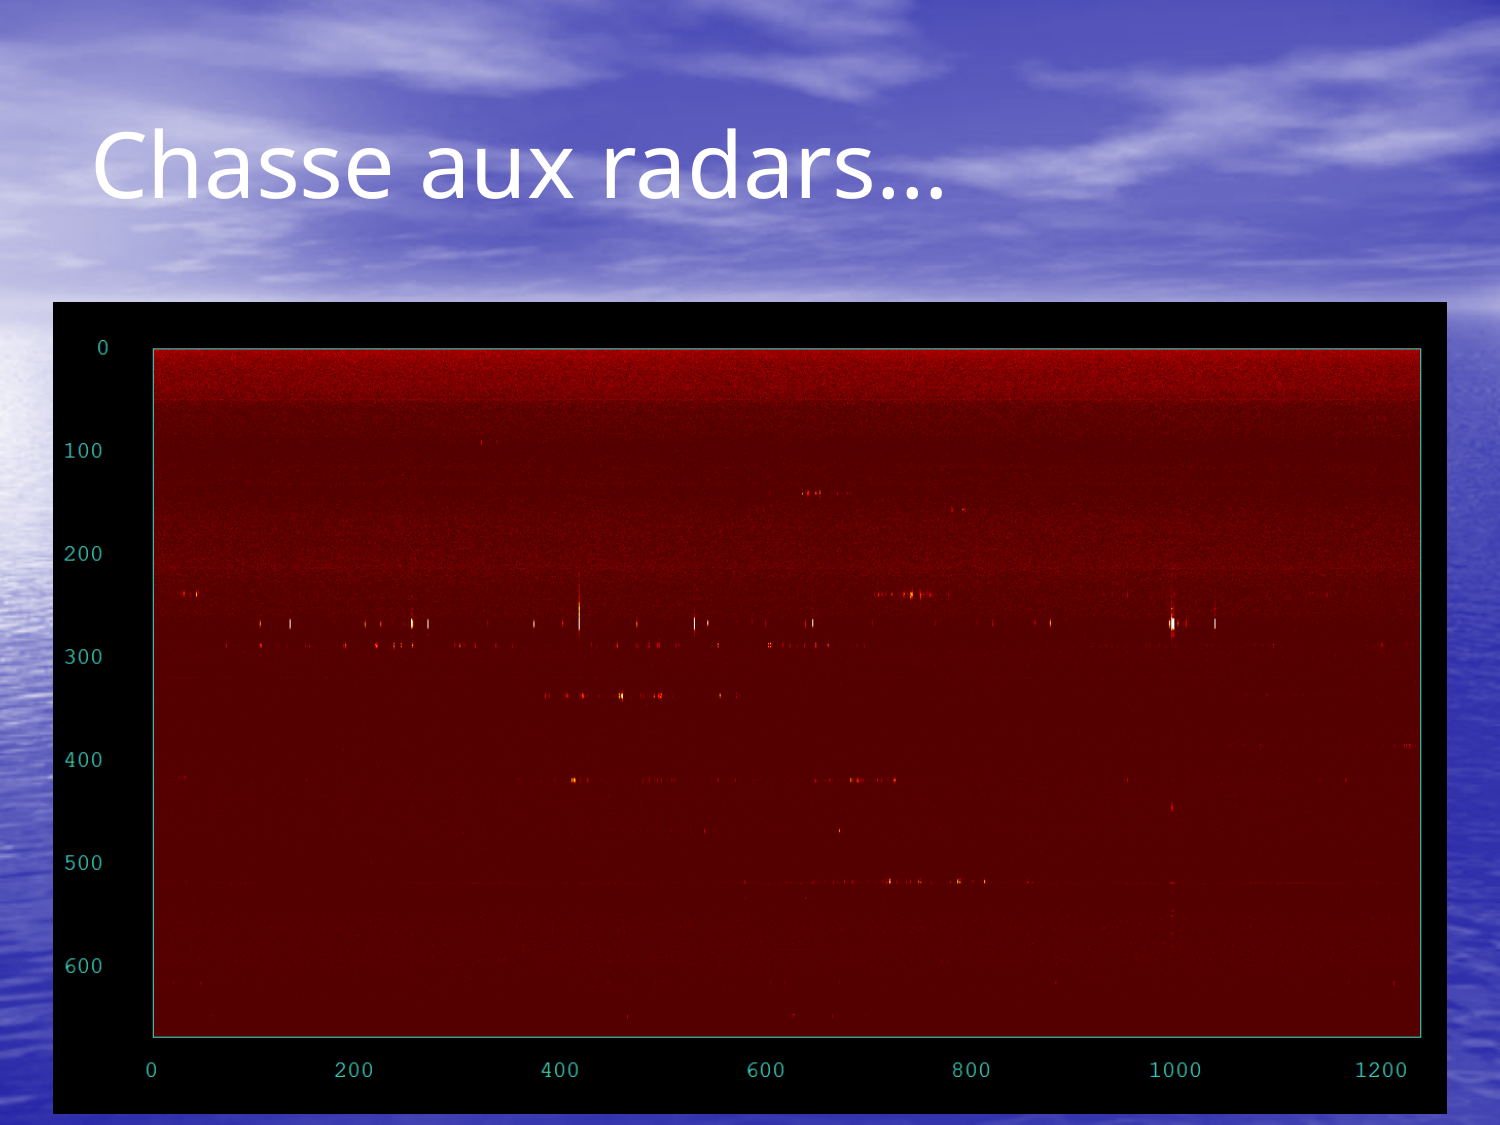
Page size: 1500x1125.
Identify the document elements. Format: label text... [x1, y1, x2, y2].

title Chasse aux radars… [74, 47, 1426, 276]
picture [52, 302, 1448, 1114]
